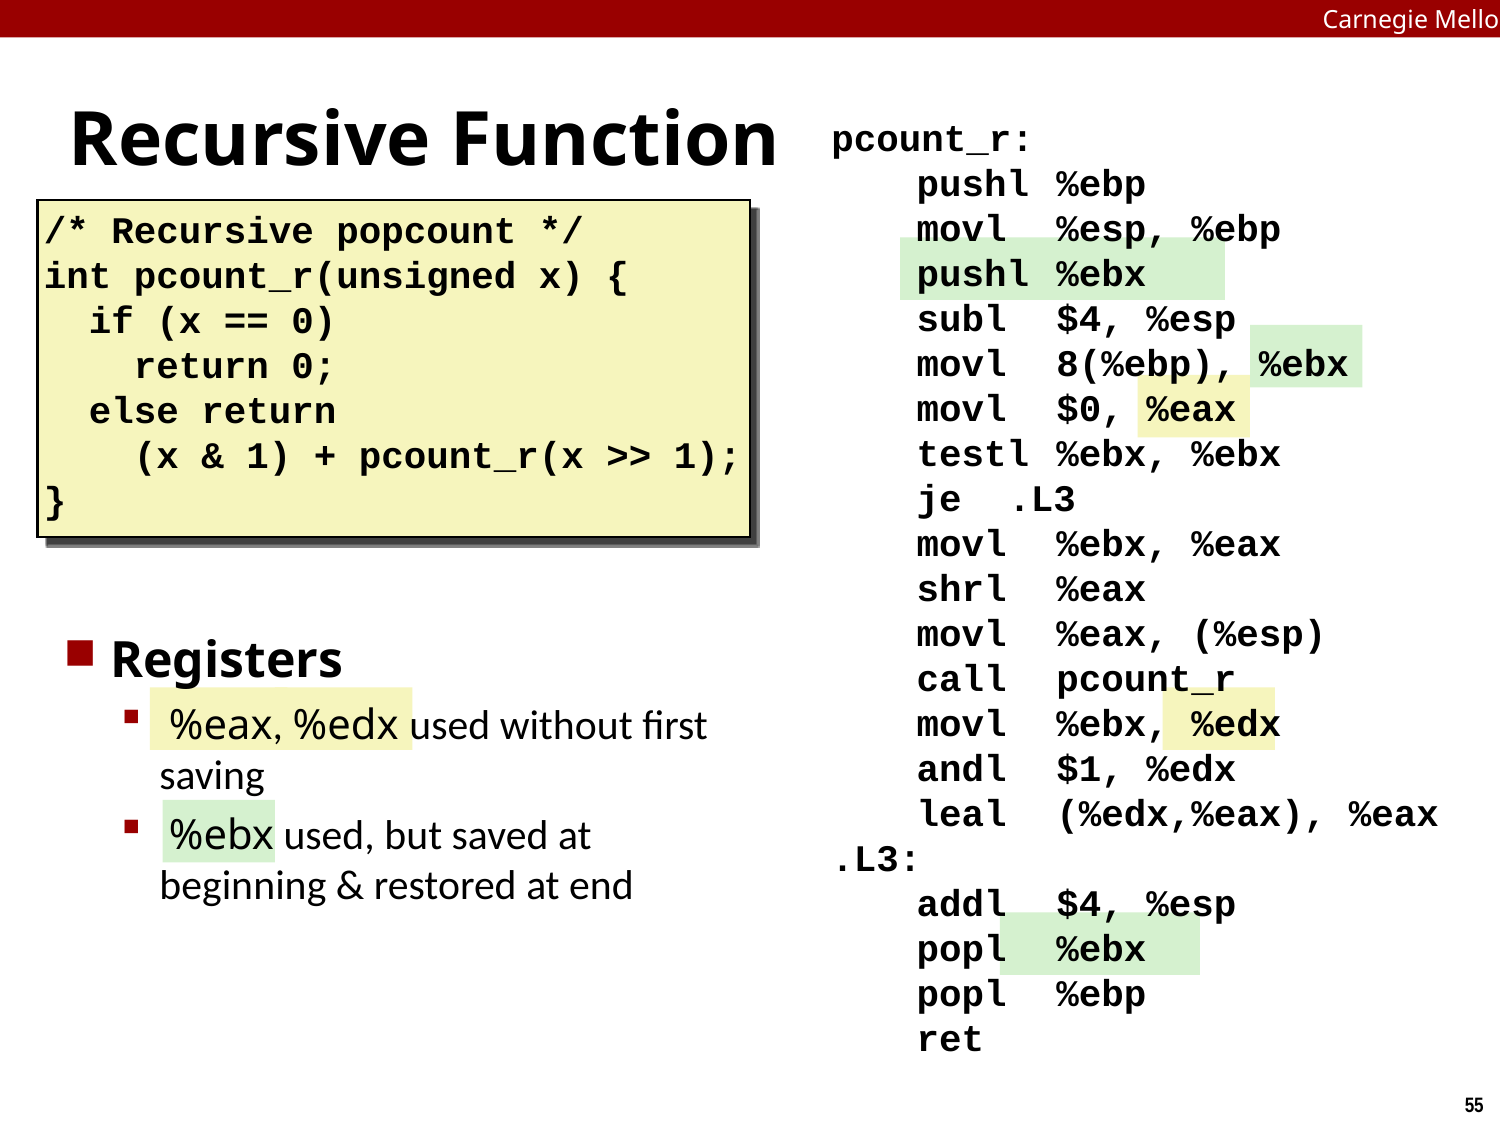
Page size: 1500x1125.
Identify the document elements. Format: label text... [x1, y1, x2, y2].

text_box [0, 0, 1500, 38]
text_box /* Recursive popcount */ int pcount_r(unsigned x) { if (x == 0) return 0; else return (x & 1) + pcount_r(x >> 1); } [37, 200, 750, 538]
list Registers %eax, %edx used without first saving %ebx used, but saved at beginning & restored at end [62, 620, 736, 963]
text_box Carnegie Mellon [1322, 3, 1500, 33]
text_box pcount_r: pushl %ebp movl %esp, %ebp pushl %ebx subl $4, %esp movl 8(%ebp), %ebx movl $0, %eax testl %ebx, %ebx je .L3 movl %ebx, %eax shrl %eax movl %eax, (%esp) call pcount_r movl %ebx, %edx andl $1, %edx leal (%edx,%eax), %eax .L3: addl $4, %esp popl %ebx popl %ebp ret [825, 107, 1475, 1079]
title Recursive Function [62, 41, 1438, 230]
